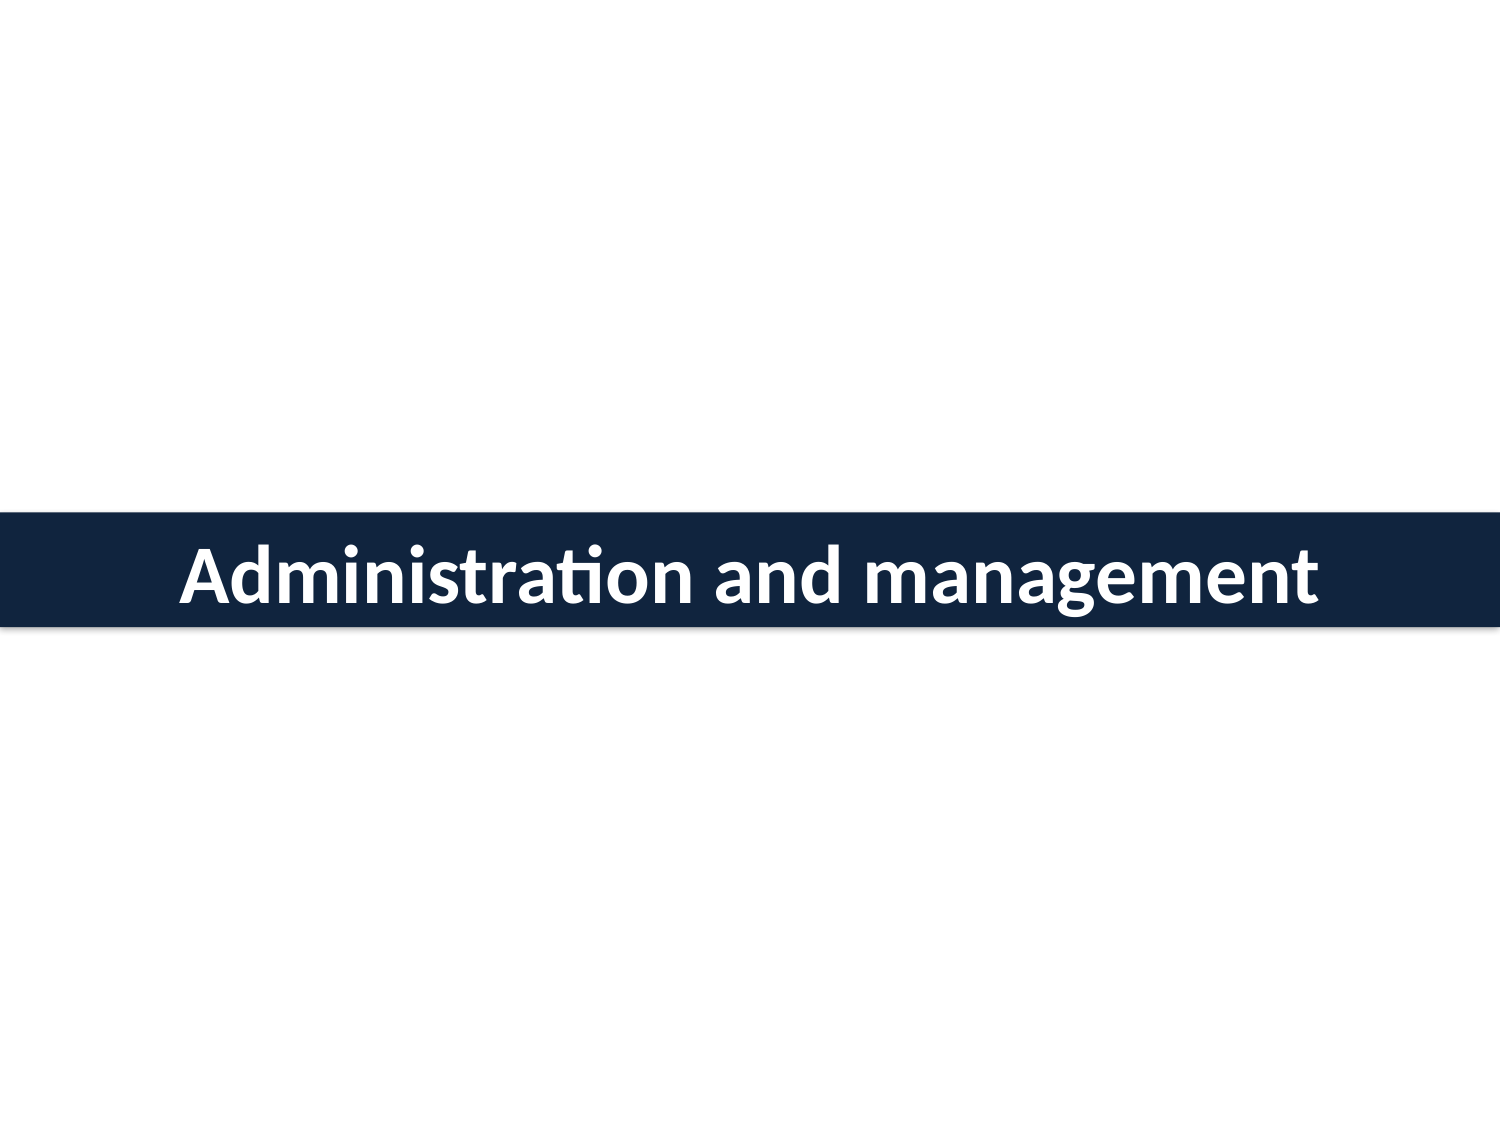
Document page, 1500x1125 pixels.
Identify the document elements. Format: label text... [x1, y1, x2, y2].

text_box Administration and management [0, 512, 1500, 628]
